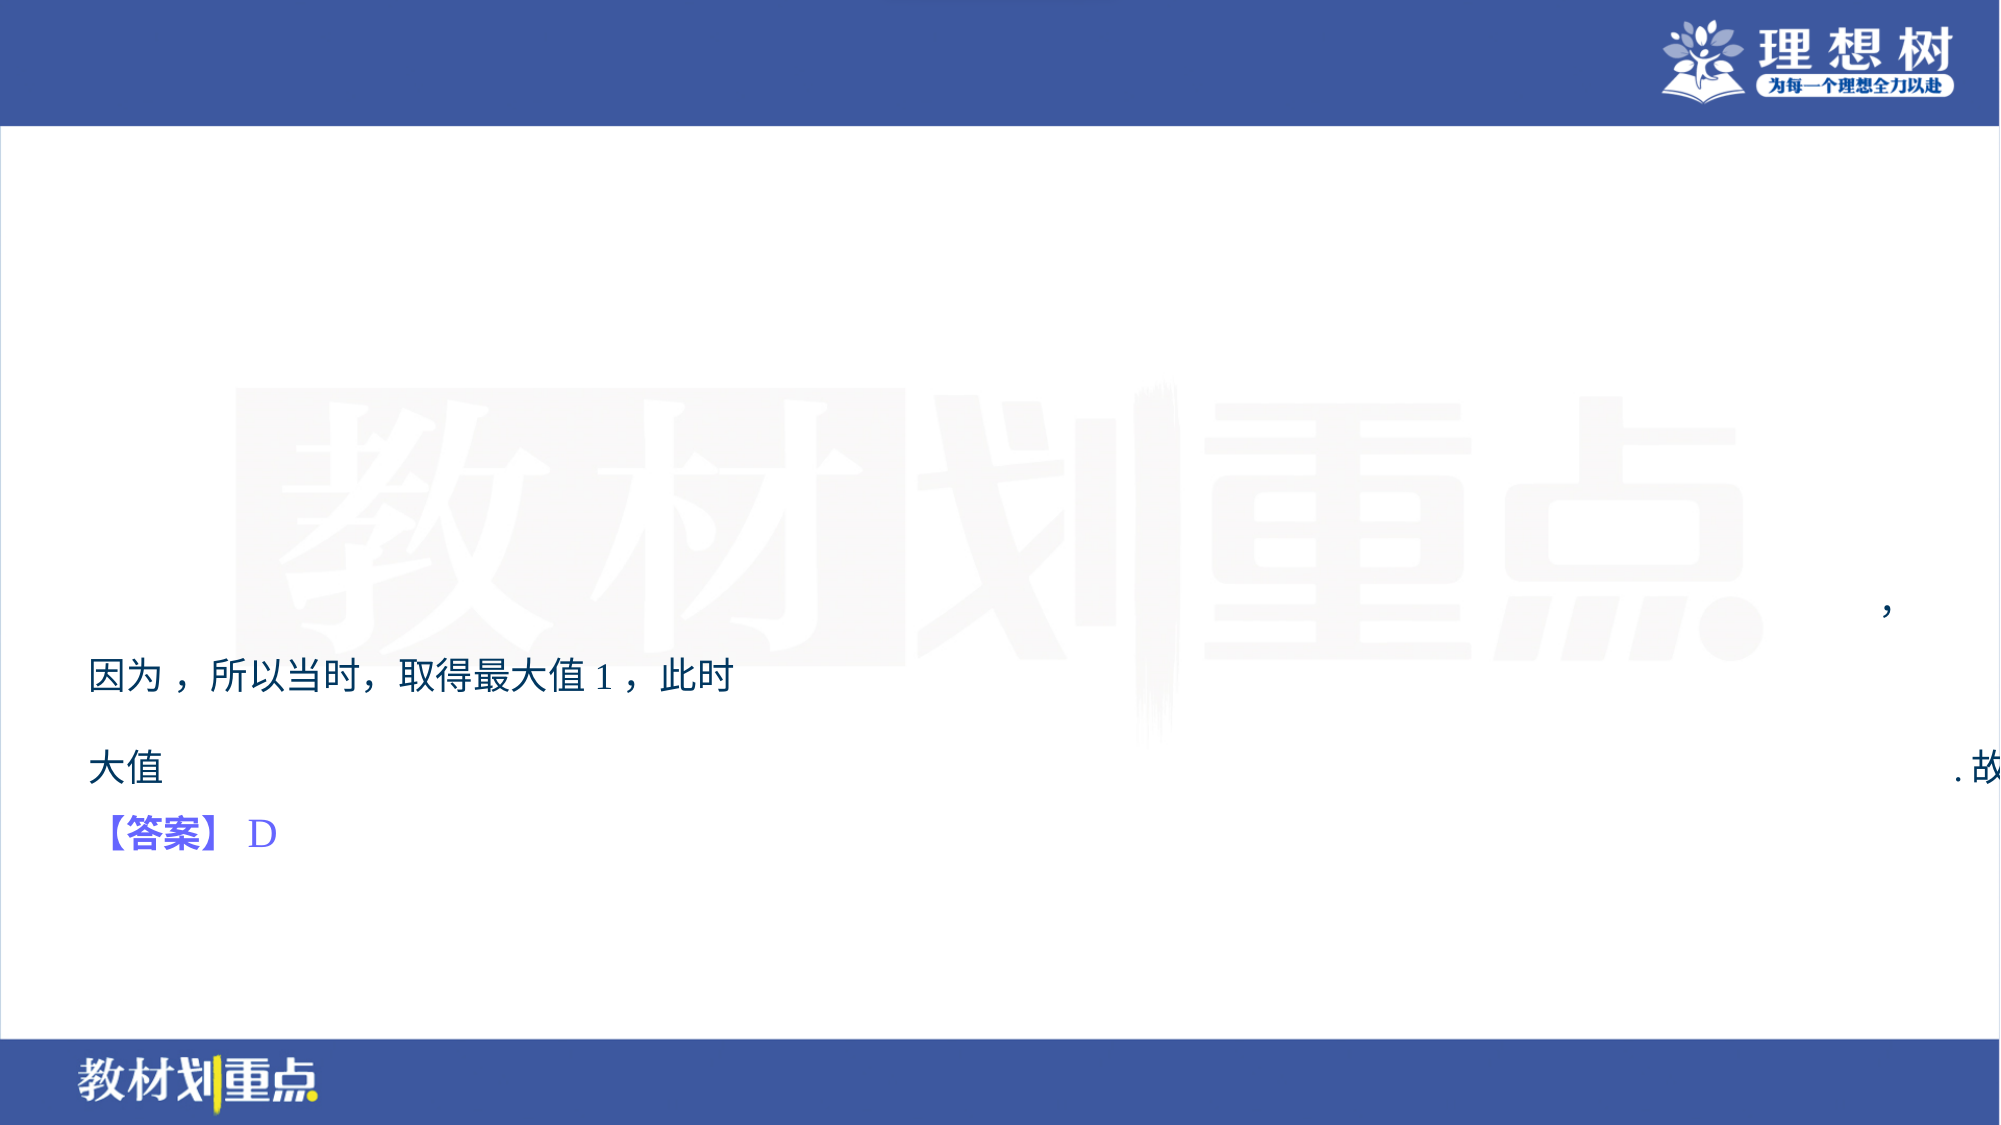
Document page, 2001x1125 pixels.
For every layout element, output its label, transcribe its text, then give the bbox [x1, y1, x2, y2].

text_box 【答案】D [88, 780, 1911, 848]
picture [0, 0, 2000, 1125]
picture [1993, 759, 2000, 771]
picture [1977, 769, 1985, 777]
